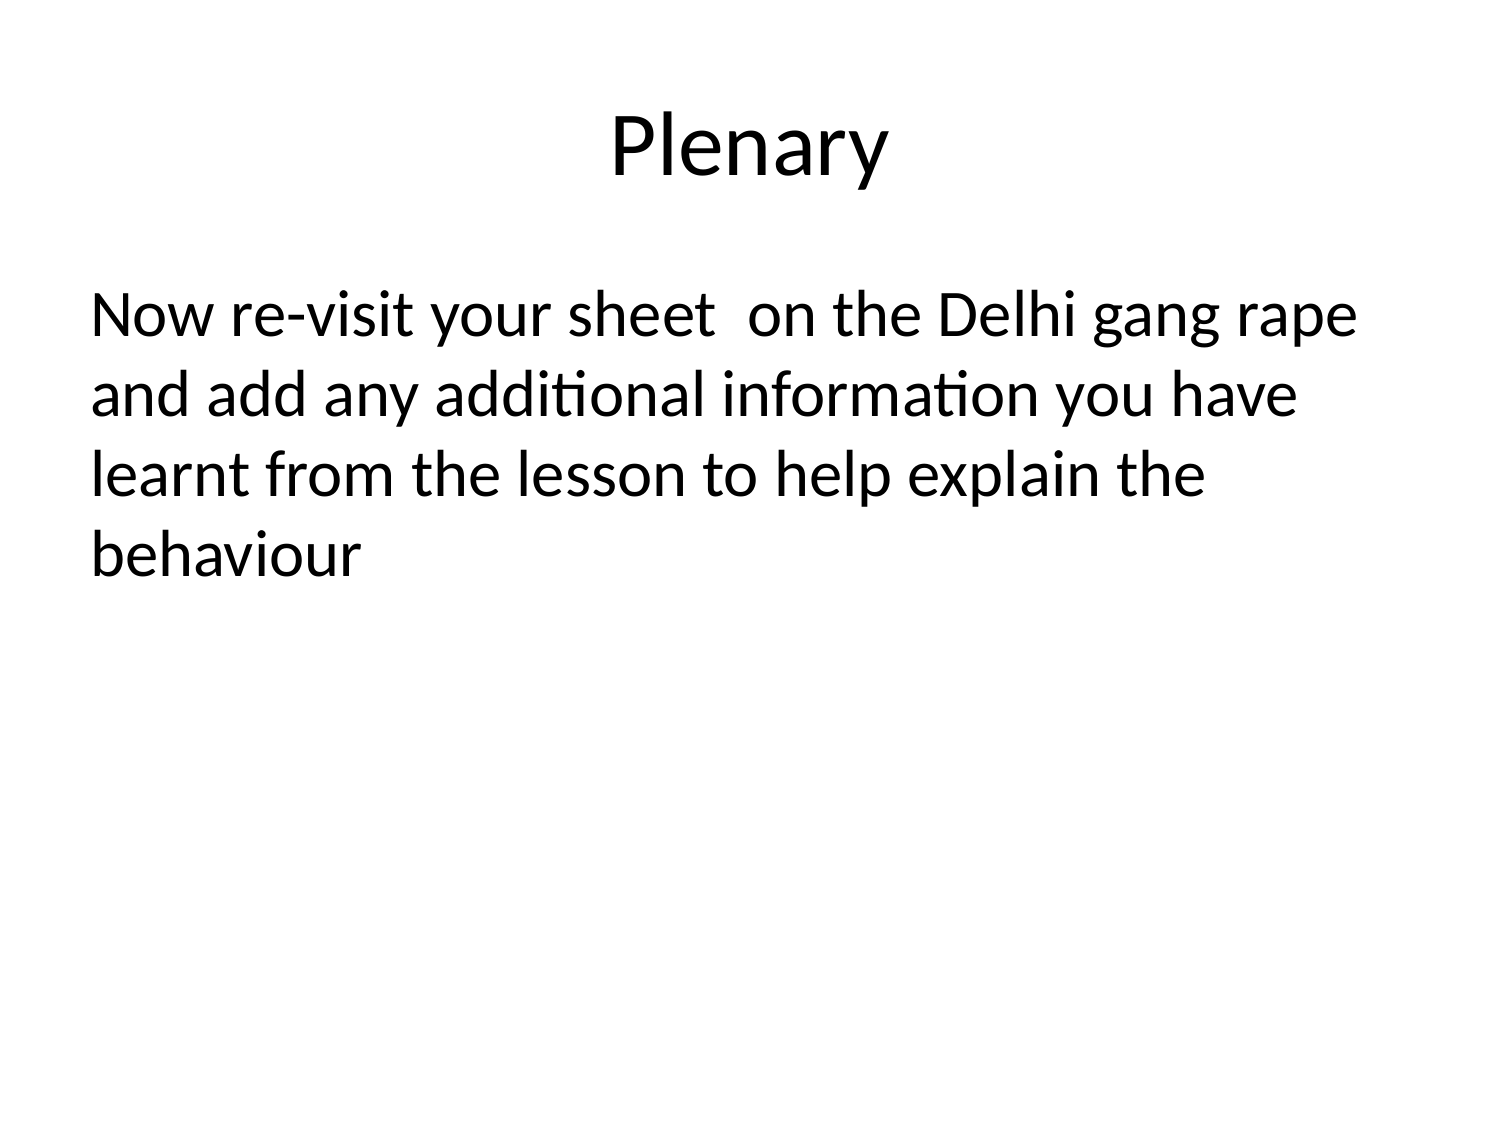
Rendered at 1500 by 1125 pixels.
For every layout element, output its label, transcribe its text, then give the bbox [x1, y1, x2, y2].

list Now re-visit your sheet on the Delhi gang rape and add any additional information you have learnt from the lesson to help explain the behaviour [75, 262, 1425, 1005]
title Plenary [75, 45, 1425, 233]
